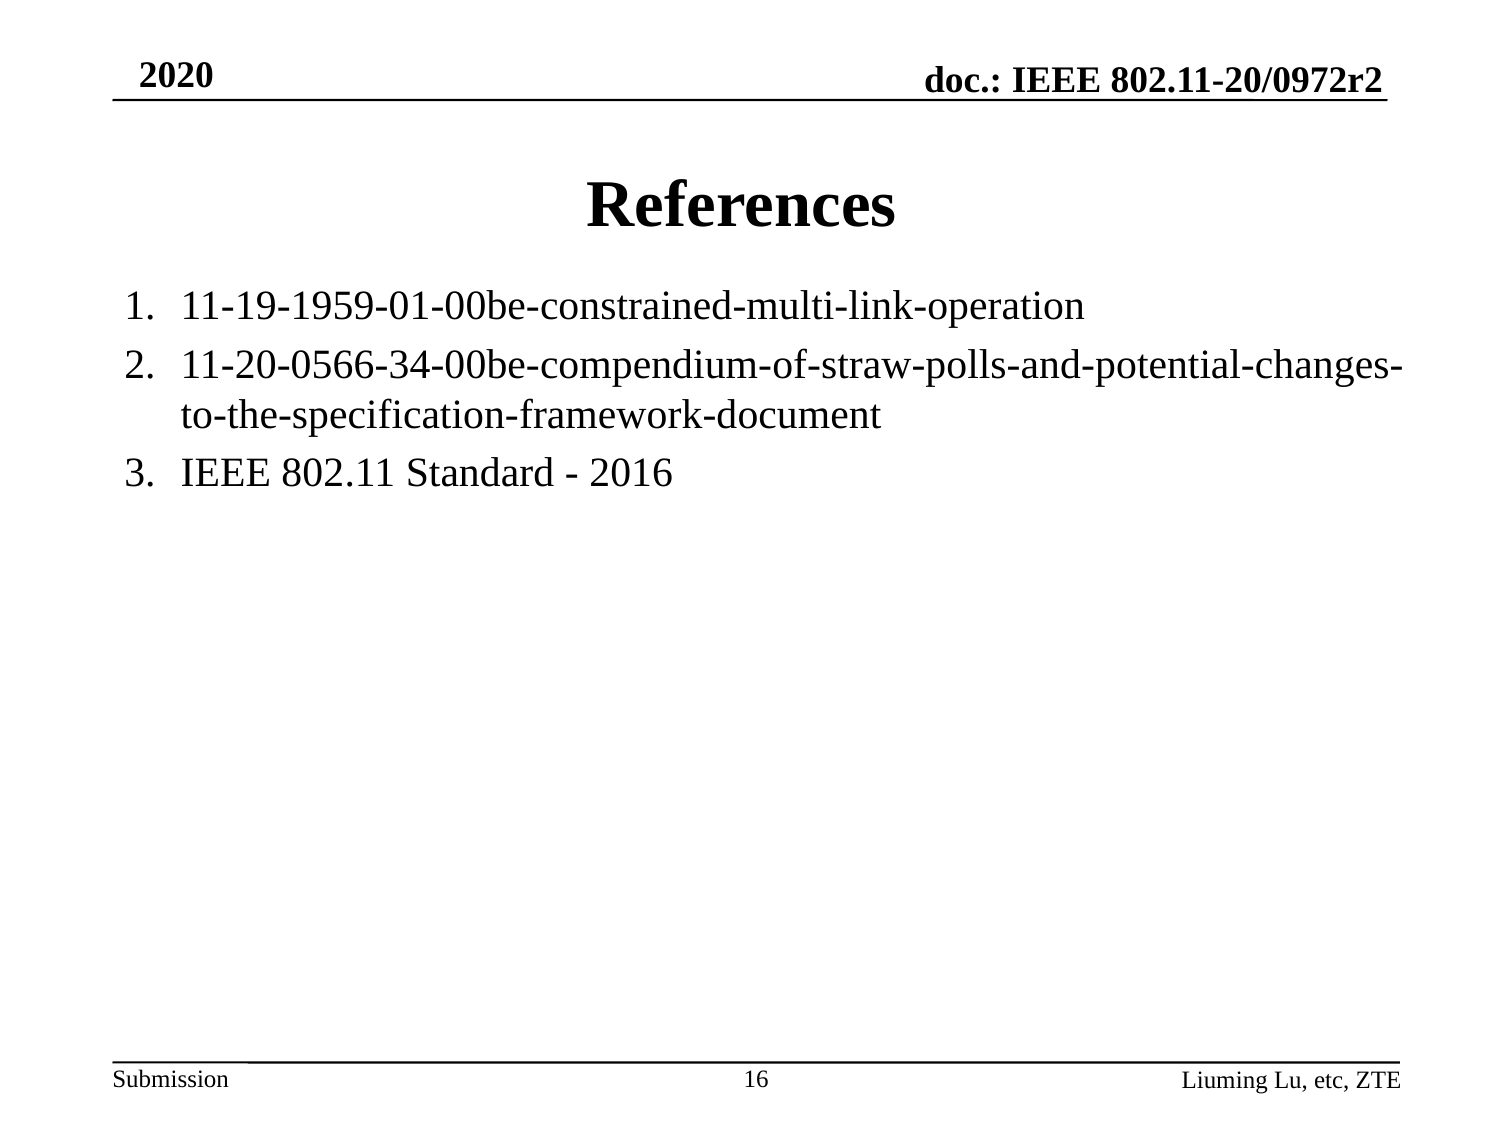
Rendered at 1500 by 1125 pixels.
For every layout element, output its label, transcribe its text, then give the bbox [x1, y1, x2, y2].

footer Liuming Lu, etc, ZTE [1178, 1063, 1402, 1095]
title References [88, 112, 1412, 288]
slide_number 16 [741, 1061, 772, 1093]
list 11-19-1959-01-00be-constrained-multi-link-operation 11-20-0566-34-00be-compendium-of-straw-polls-and-potential-changes-to-the-specification-framework-document IEEE 802.11 Standard - 2016 [109, 270, 1436, 1063]
